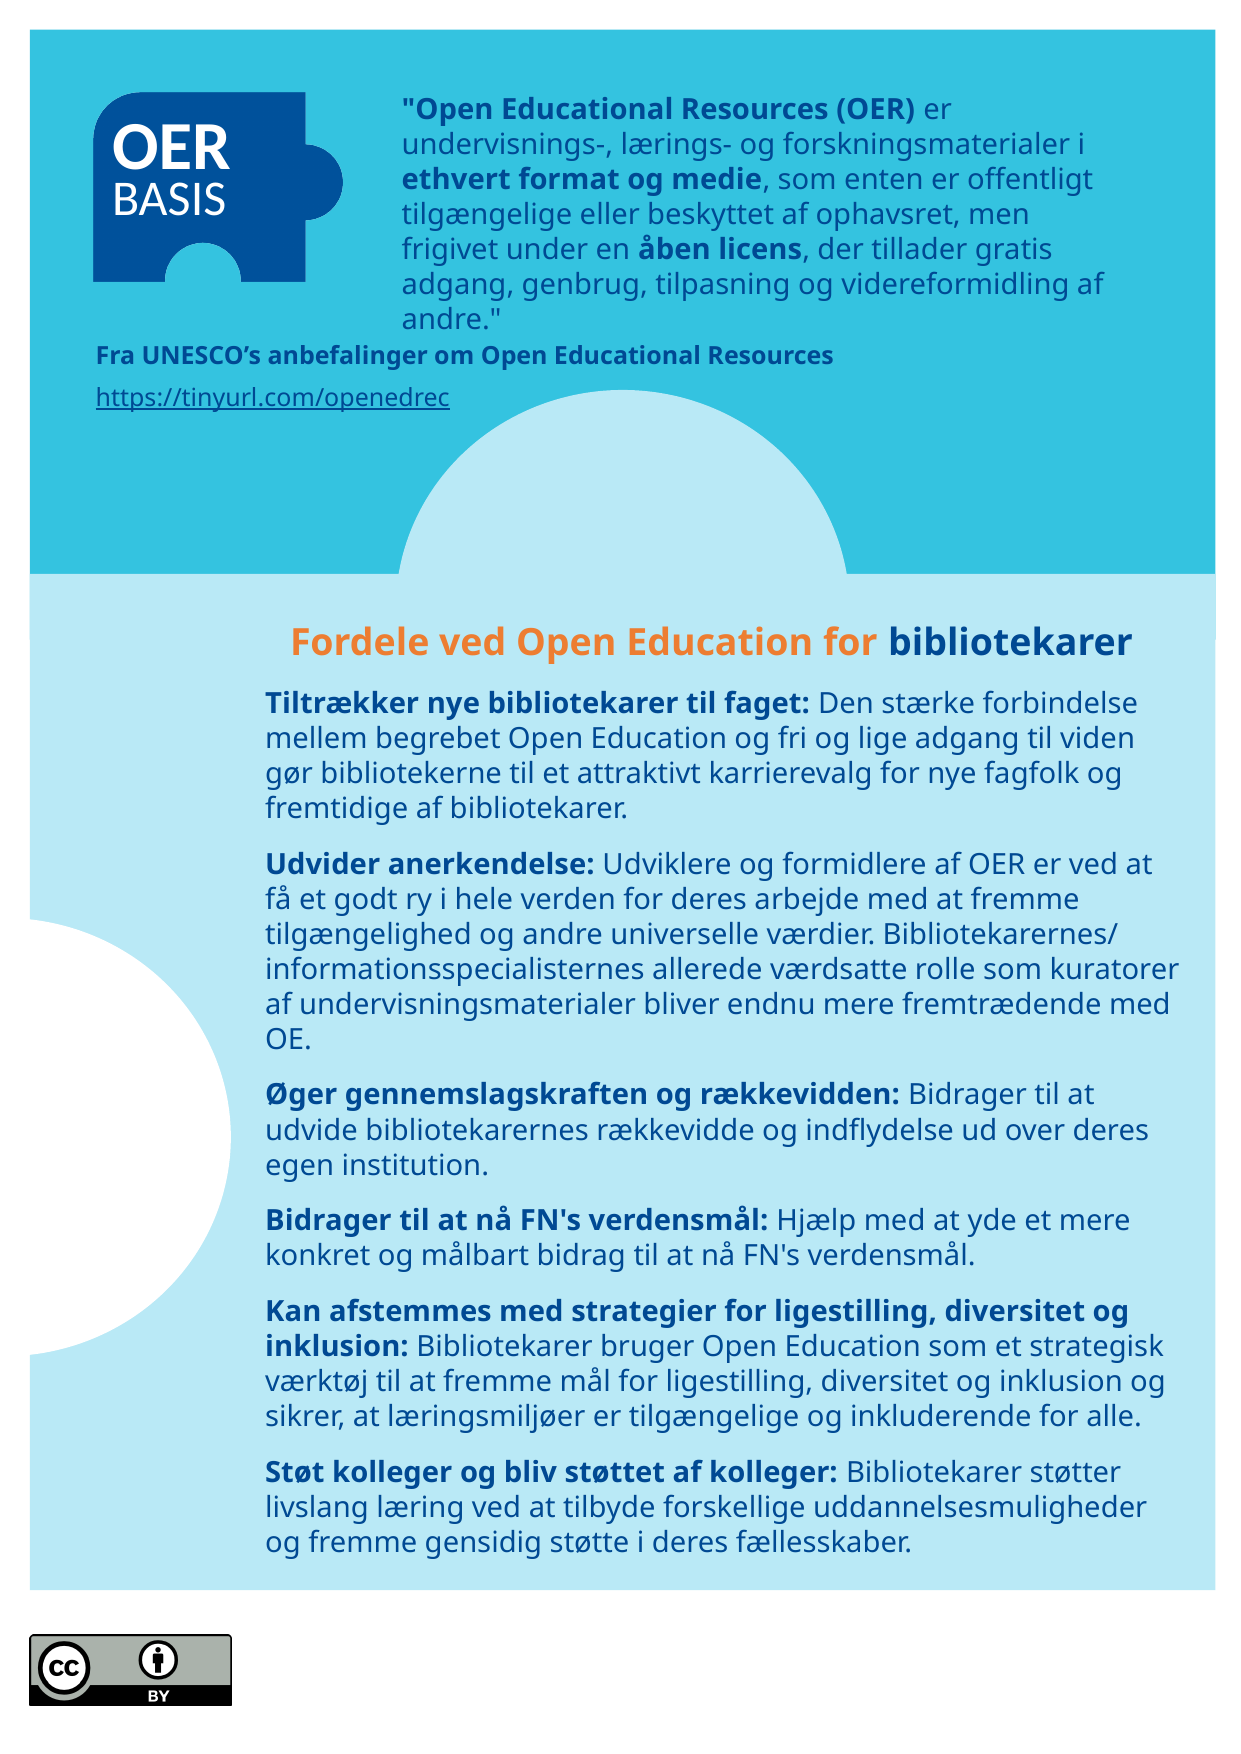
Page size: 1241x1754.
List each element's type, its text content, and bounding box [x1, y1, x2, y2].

text_box [0, 917, 231, 1357]
text_box [29, 573, 1216, 1591]
text_box Fordele ved Open Education for bibliotekarer [274, 603, 1162, 678]
text_box [395, 425, 850, 603]
text_box Tiltrækker nye bibliotekarer til faget: Den stærke forbindelse mellem begrebet Open Education og fri og lige adgang til viden gør bibliotekerne til et attraktivt karrierevalg for nye fagfolk og fremtidige af bibliotekarer. Udvider anerkendelse: Udviklere og formidlere af OER er ved at få et godt ry i hele verden for deres arbejde med at fremme tilgængelighed og andre universelle værdier. Bibliotekarernes/ informationsspecialisternes allerede værdsatte rolle som kuratorer af undervisningsmaterialer bliver endnu mere fremtrædende med OE. Øger gennemslagskraften og rækkevidden: Bidrager til at udvide bibliotekarernes rækkevidde og indflydelse ud over deres egen institution. Bidrager til at nå FN's verdensmål: Hjælp med at yde et mere konkret og målbart bidrag til at nå FN's verdensmål. Kan afstemmes med strategier for ligestilling, diversitet og inklusion: Bibliotekarer bruger Open Education som et strategisk værktøj til at fremme mål for ligestilling, diversitet og inklusion og sikrer, at læringsmiljøer er tilgængelige og inkluderende for alle. Støt kolleger og bliv støttet af kolleger: Bibliotekarer støtter livslang læring ved at tilbyde forskellige uddannelsesmuligheder og fremme gensidig støtte i deres fællesskaber. [250, 677, 1202, 1573]
text_box Fra UNESCO’s anbefalinger om Open Educational Resources https://tinyurl.com/openedrec [80, 337, 1165, 425]
picture [93, 92, 343, 282]
picture [29, 1634, 233, 1706]
text_box [29, 29, 1216, 573]
text_box "Open Educational Resources (OER) er undervisnings-, lærings- og forskningsmaterialer i ethvert format og medie, som enten er offentligt tilgængelige eller beskyttet af ophavsret, men frigivet under en åben licens, der tillader gratis adgang, genbrug, tilpasning og videreformidling af andre." [386, 75, 1147, 350]
